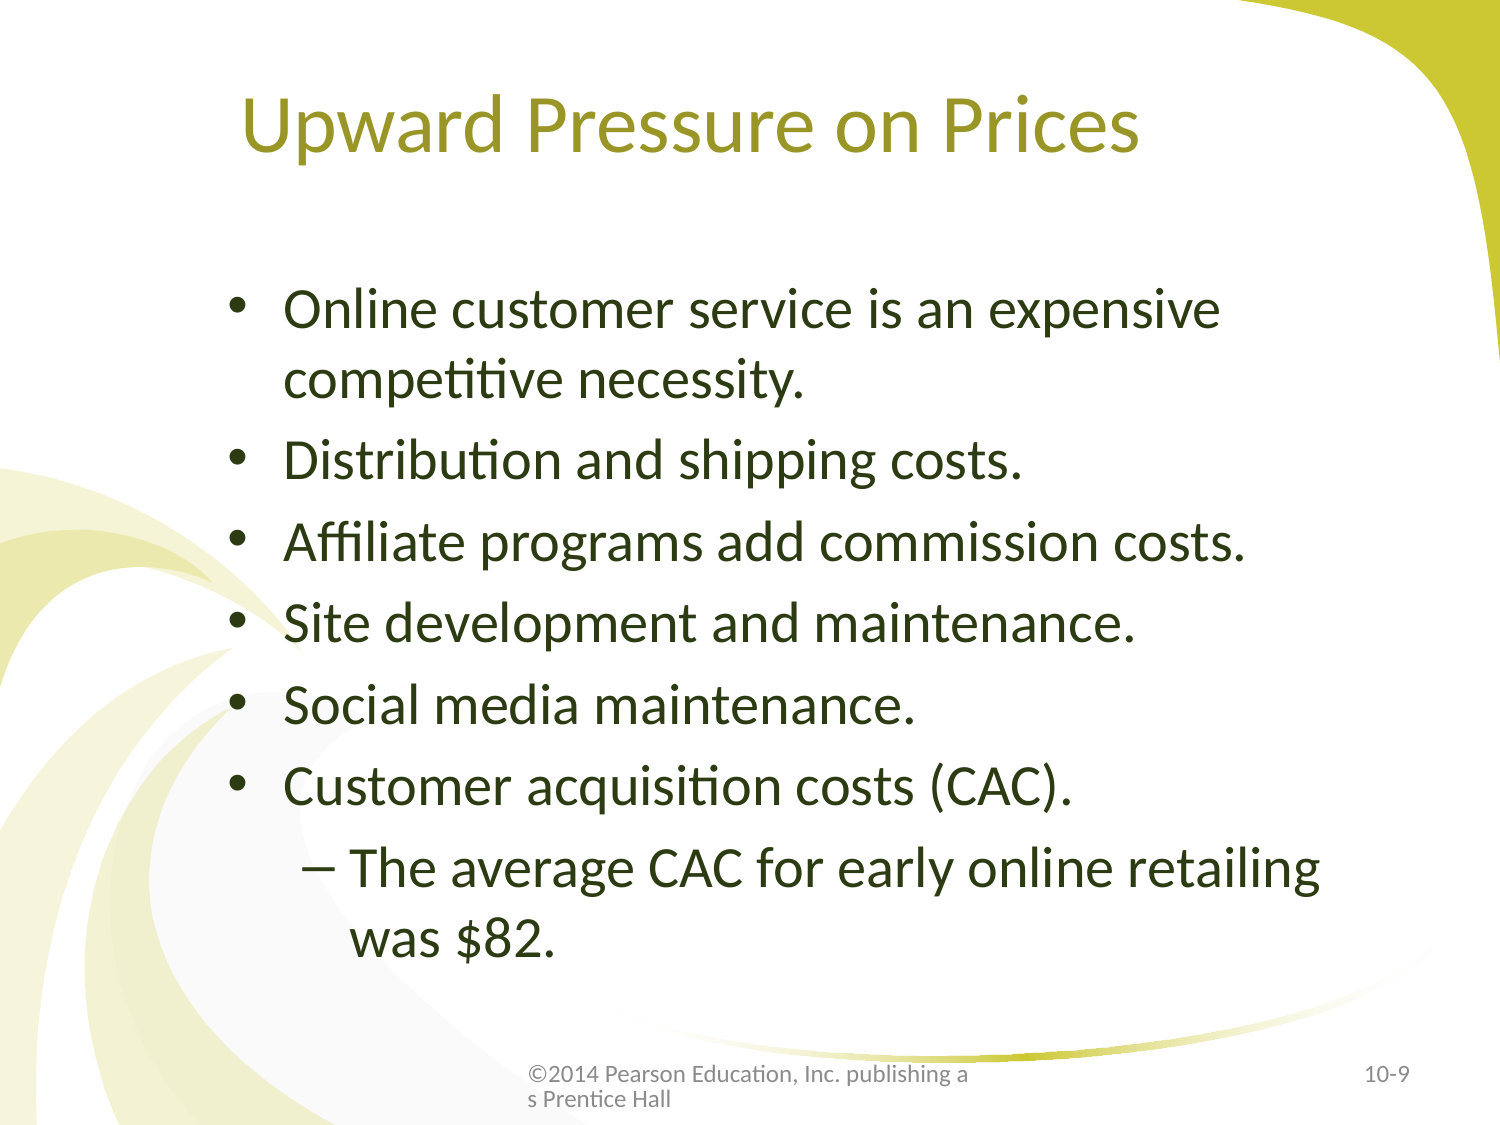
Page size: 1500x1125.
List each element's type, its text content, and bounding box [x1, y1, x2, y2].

footer ©2014 Pearson Education, Inc. publishing as Prentice Hall [512, 1042, 988, 1103]
title Upward Pressure on Prices [225, 37, 1500, 200]
list Online customer service is an expensive competitive necessity. Distribution and shipping costs. Affiliate programs add commission costs. Site development and maintenance. Social media maintenance. Customer acquisition costs (CAC). The average CAC for early online retailing was $82. [212, 262, 1438, 988]
slide_number 10-9 [1074, 1042, 1425, 1103]
